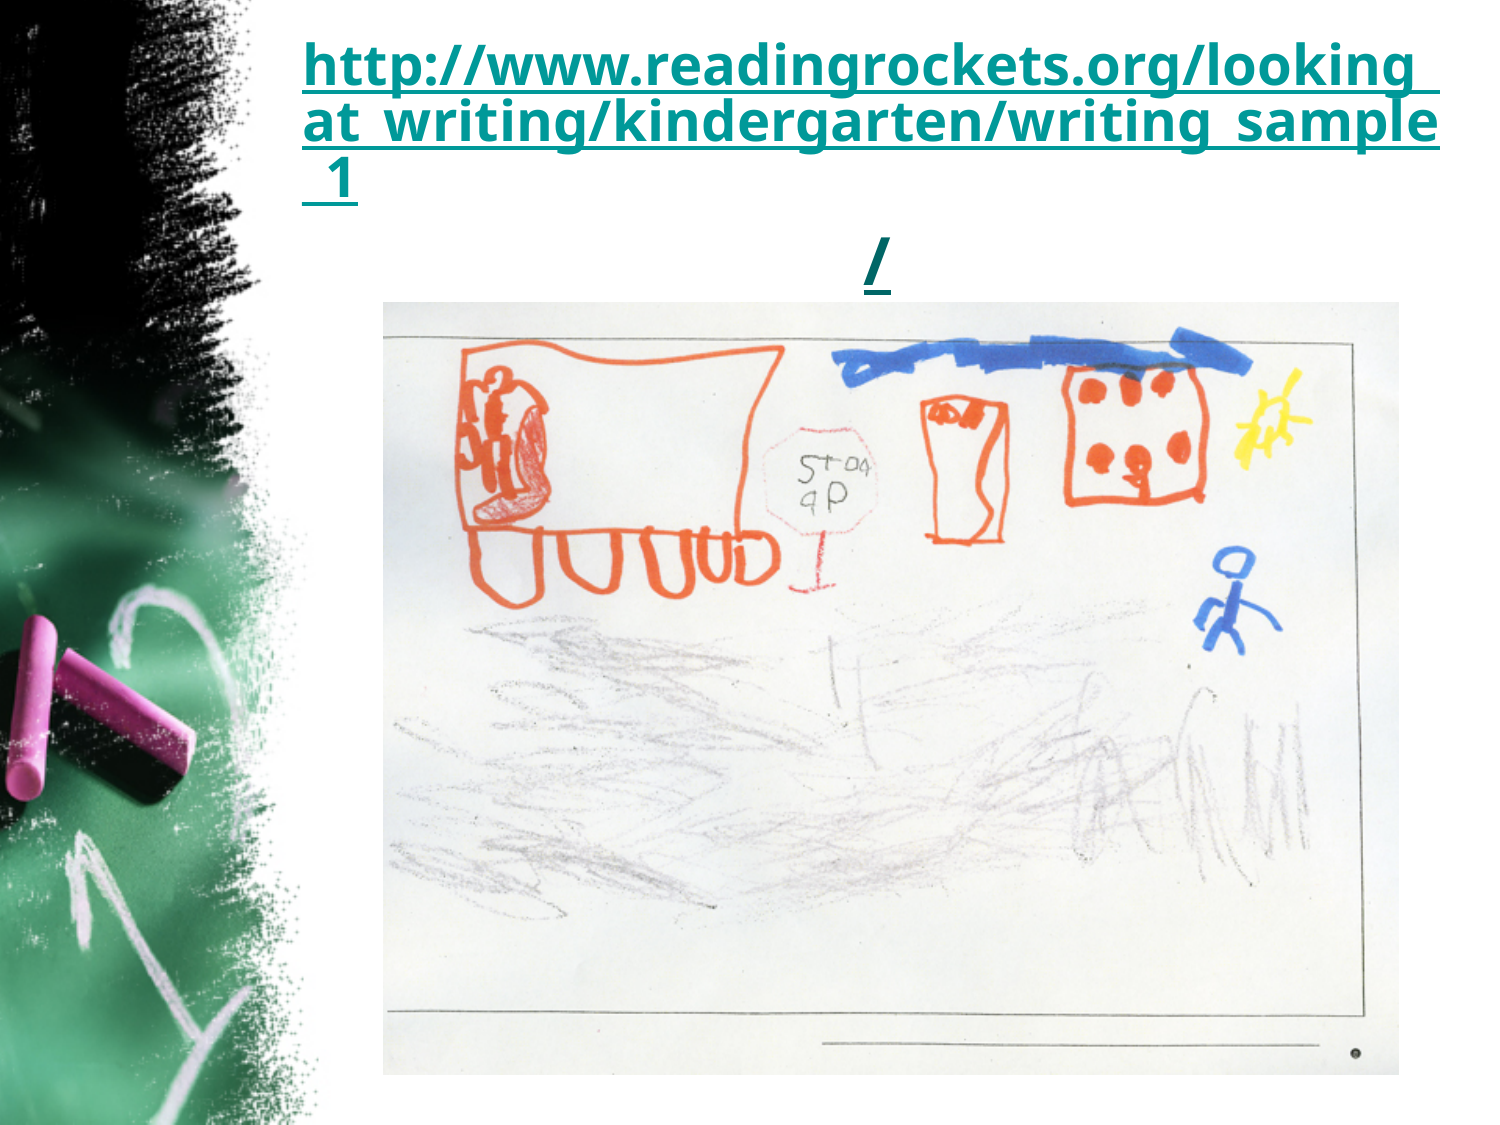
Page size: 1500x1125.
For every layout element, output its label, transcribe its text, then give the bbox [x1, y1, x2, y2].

title http://www.readingrockets.org/looking_at_writing/kindergarten/writing_sample_1/ [287, 0, 1468, 306]
picture [0, 0, 1500, 1125]
list [287, 228, 1438, 979]
